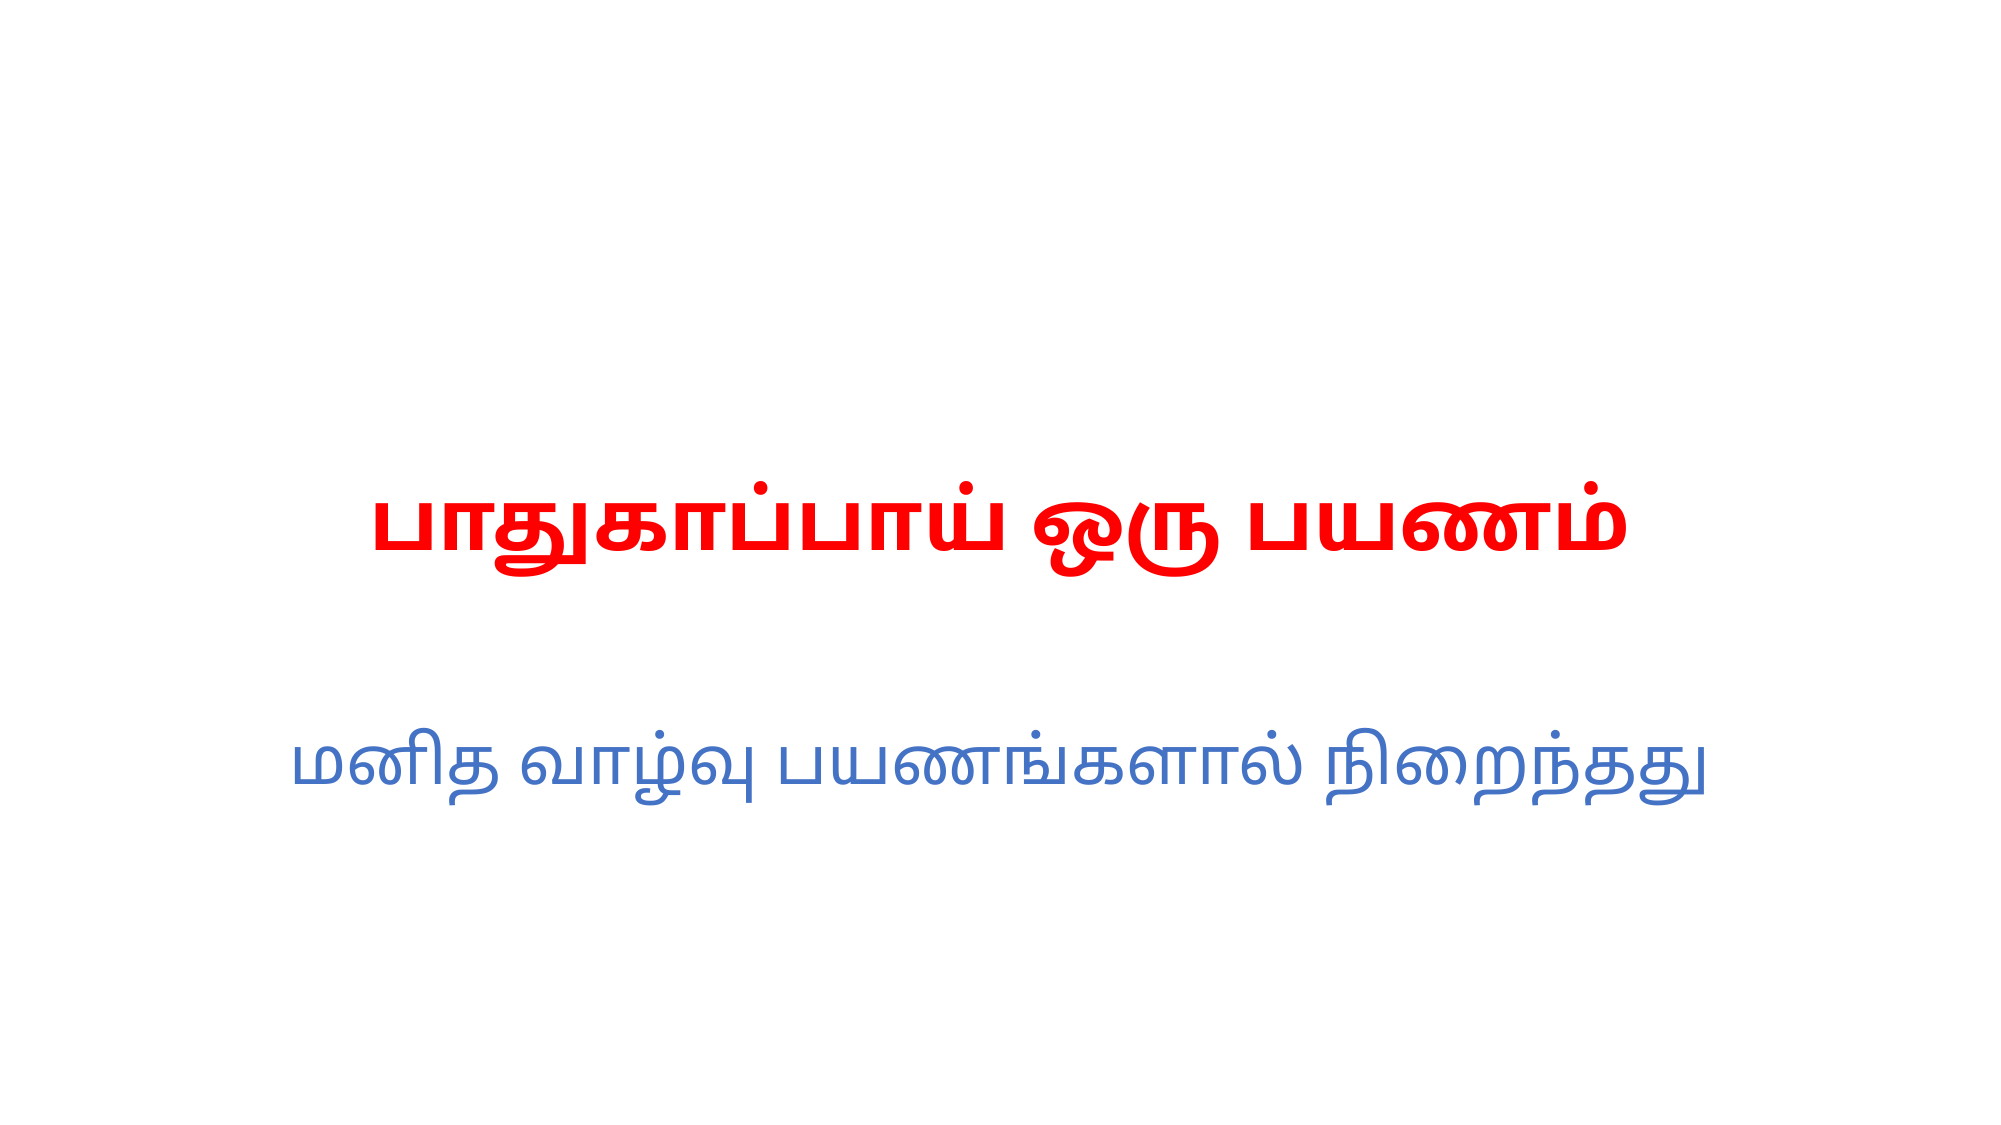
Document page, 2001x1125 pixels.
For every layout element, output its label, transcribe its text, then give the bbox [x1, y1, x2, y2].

title பாதுகாப்பாய் ஒரு பயணம் [249, 386, 1750, 576]
subtitle மனித வாழ்வு பயணங்களால் நிறைந்தது [249, 718, 1750, 879]
